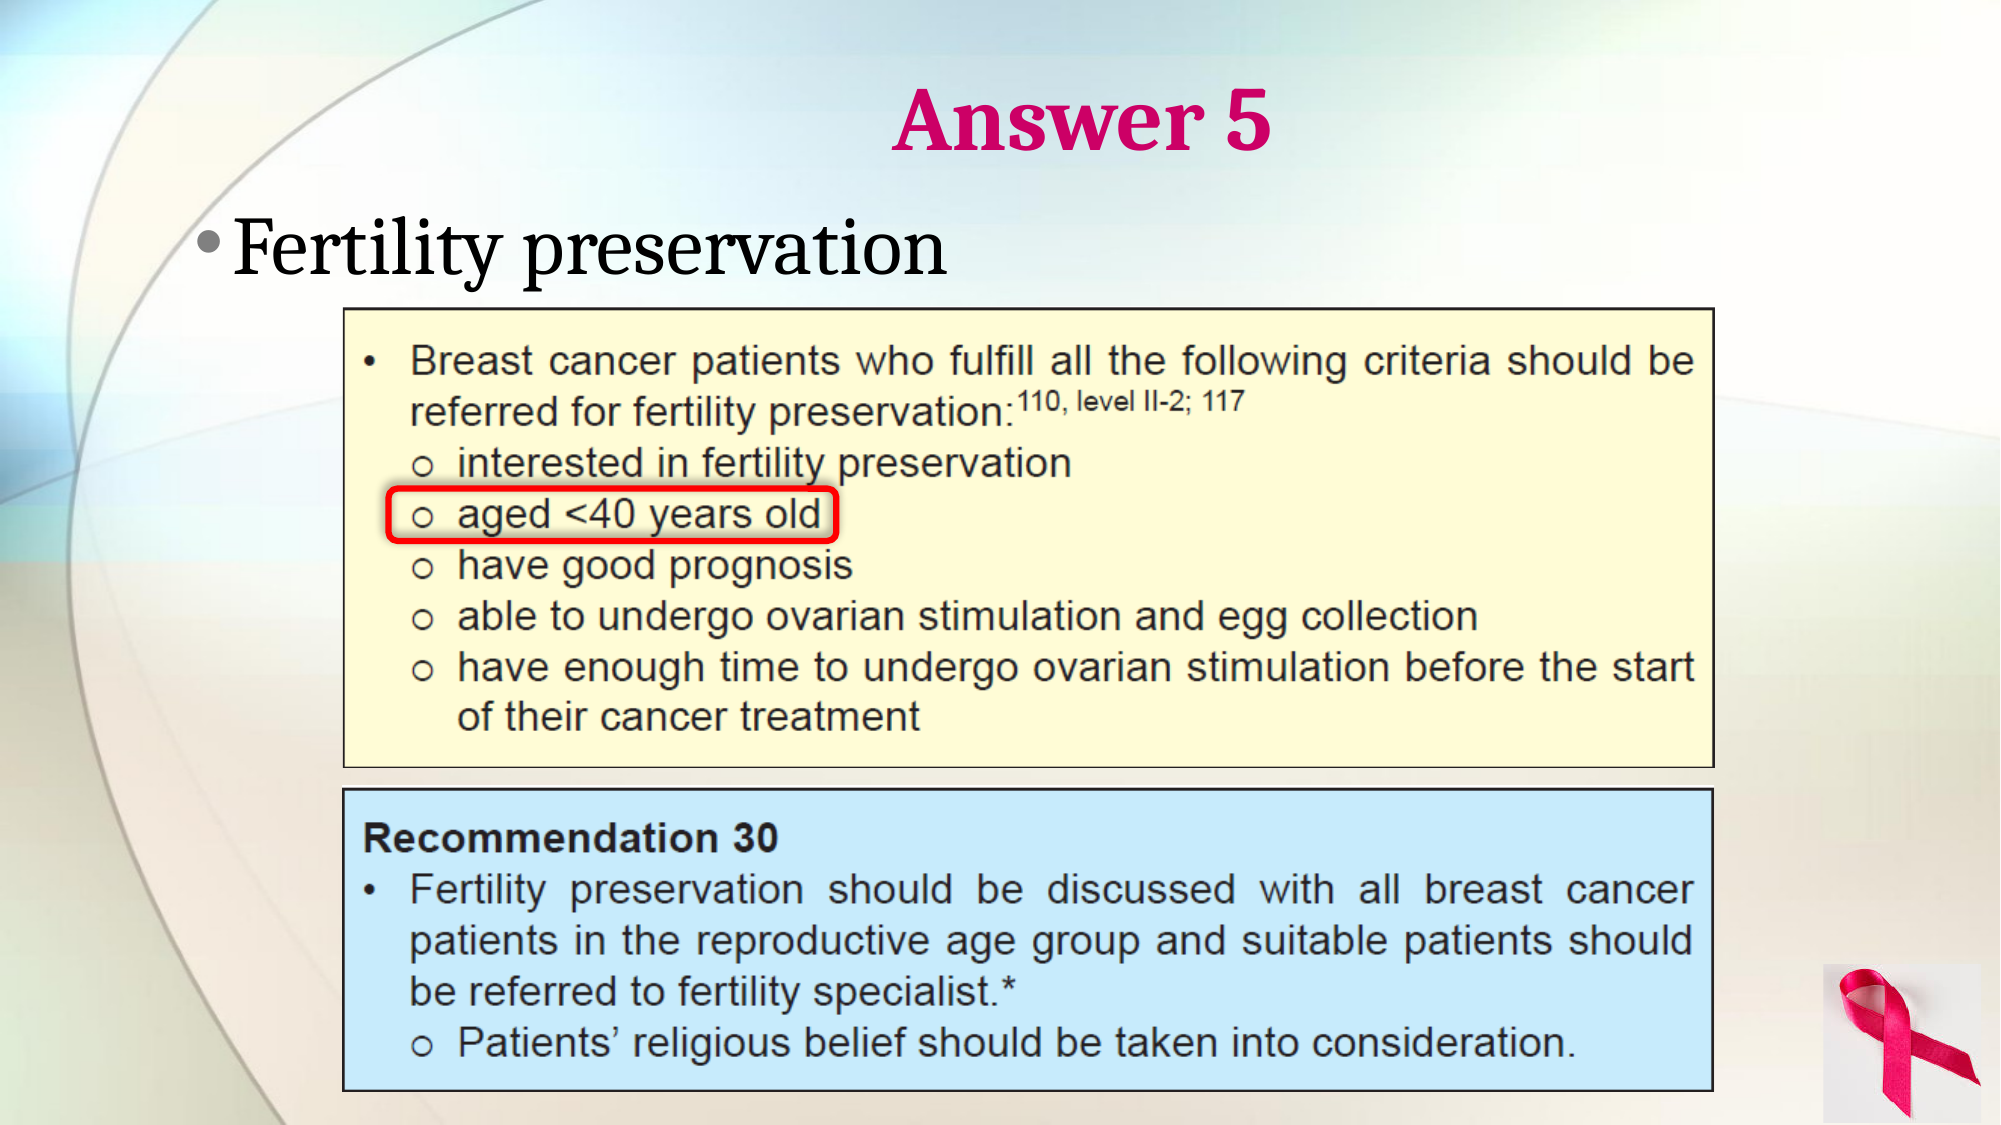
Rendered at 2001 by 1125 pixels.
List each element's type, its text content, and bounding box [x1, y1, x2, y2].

title Answer 5 [342, 34, 1824, 193]
slide_number 15 [1325, 1042, 1813, 1103]
list Fertility preservation [179, 183, 1775, 837]
picture [0, 0, 2001, 1125]
